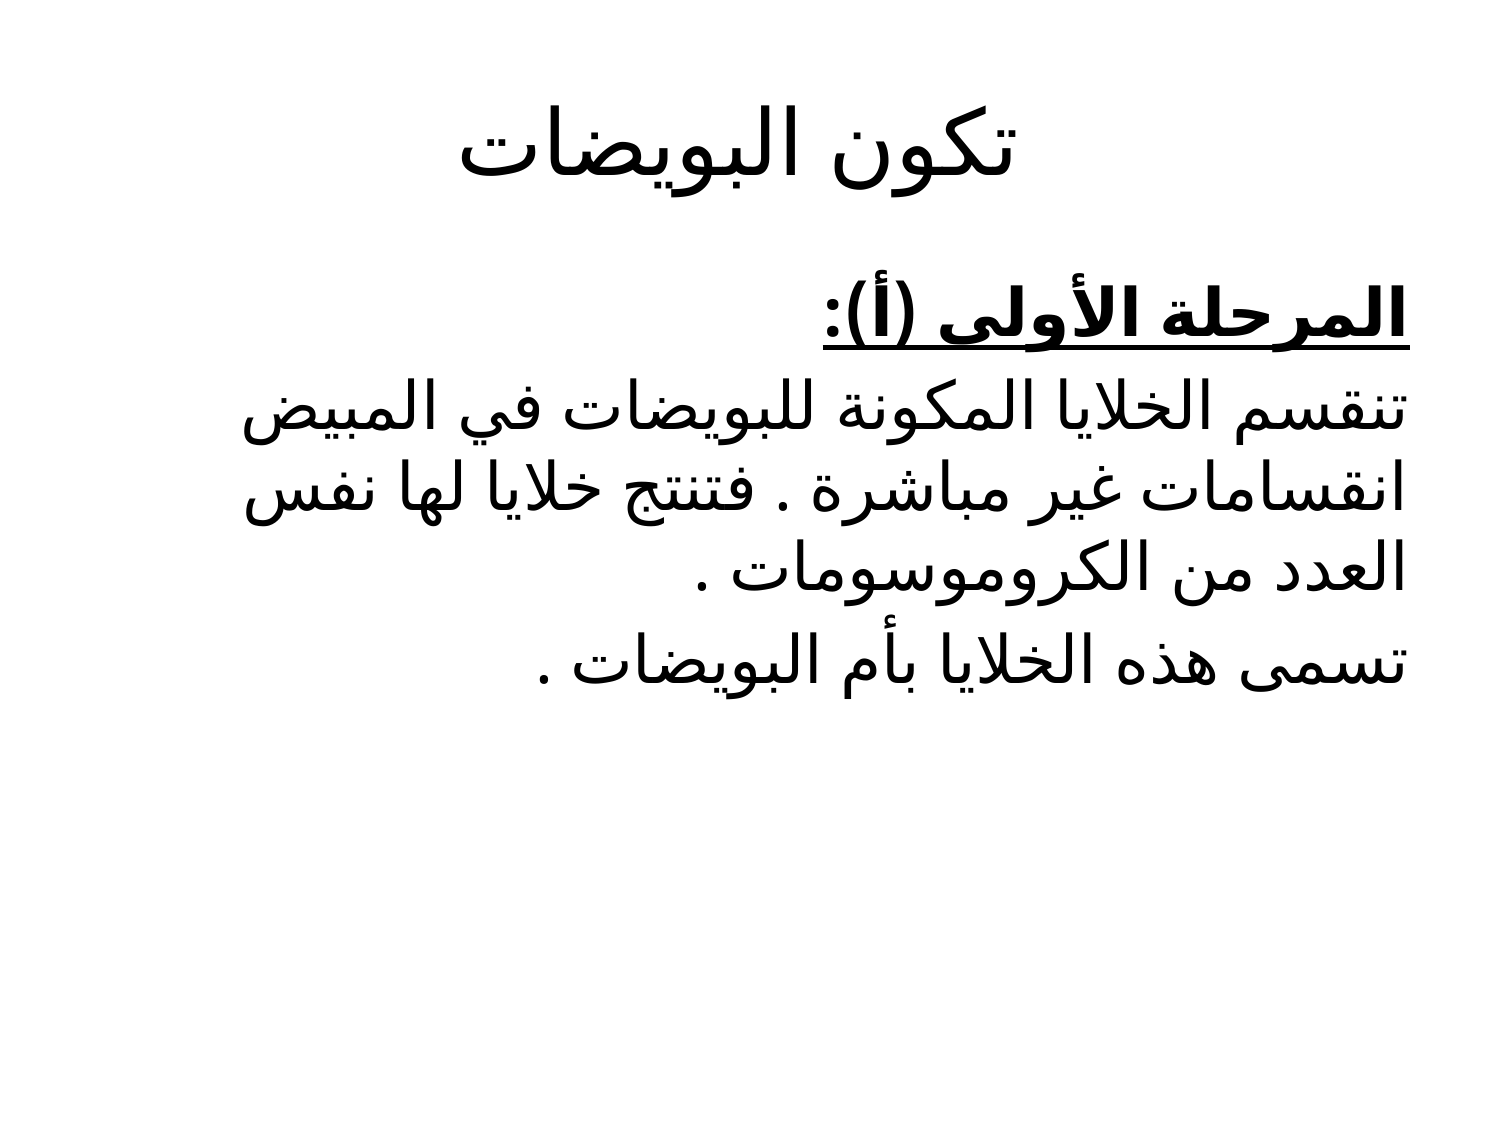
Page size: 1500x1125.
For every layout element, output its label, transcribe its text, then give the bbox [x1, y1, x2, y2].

title تكون البويضات [75, 45, 1425, 233]
list المرحلة الأولى (أ): تنقسم الخلايا المكونة للبويضات في المبيض انقسامات غير مباشرة . فتنتج خلايا لها نفس العدد من الكروموسومات . تسمى هذه الخلايا بأم البويضات . [75, 262, 1425, 1005]
